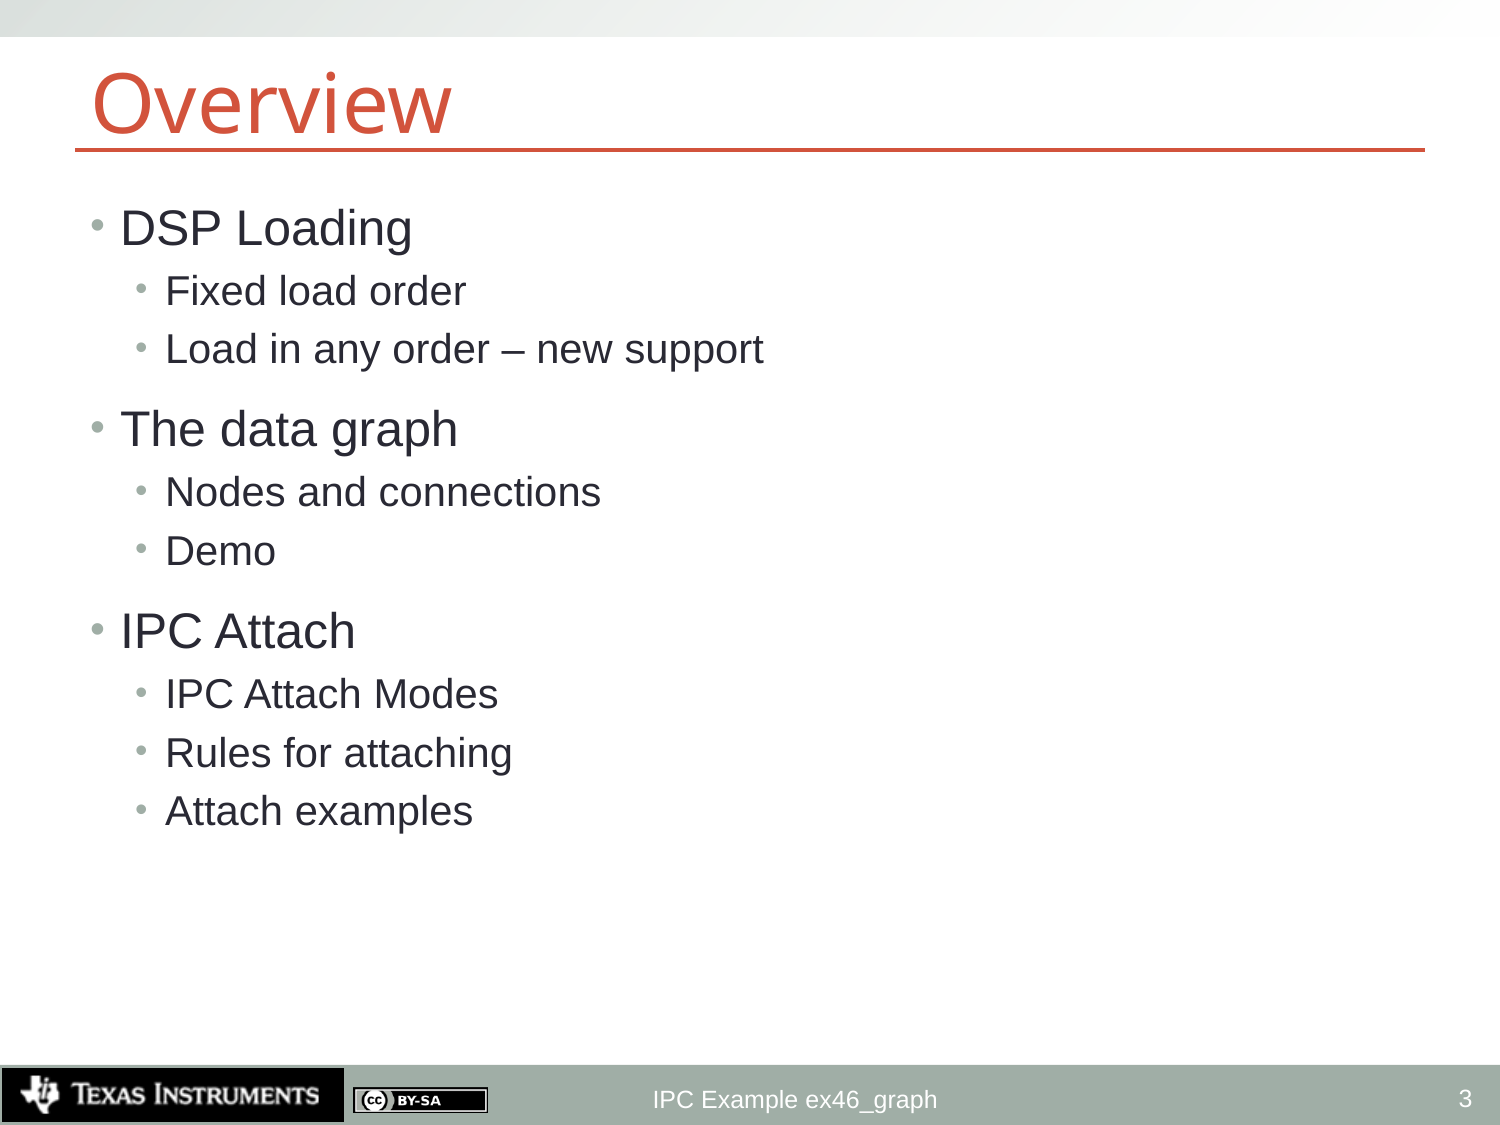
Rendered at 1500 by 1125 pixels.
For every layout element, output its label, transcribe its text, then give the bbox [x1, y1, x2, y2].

footer IPC Example ex46_graph [637, 1071, 1313, 1125]
list DSP Loading Fixed load order Load in any order – new support The data graph Nodes and connections Demo IPC Attach IPC Attach Modes Rules for attaching Attach examples [75, 187, 1425, 1050]
title Overview [75, 37, 1425, 163]
picture [353, 1087, 488, 1113]
picture [2, 1068, 344, 1122]
slide_number 3 [1400, 1071, 1488, 1125]
